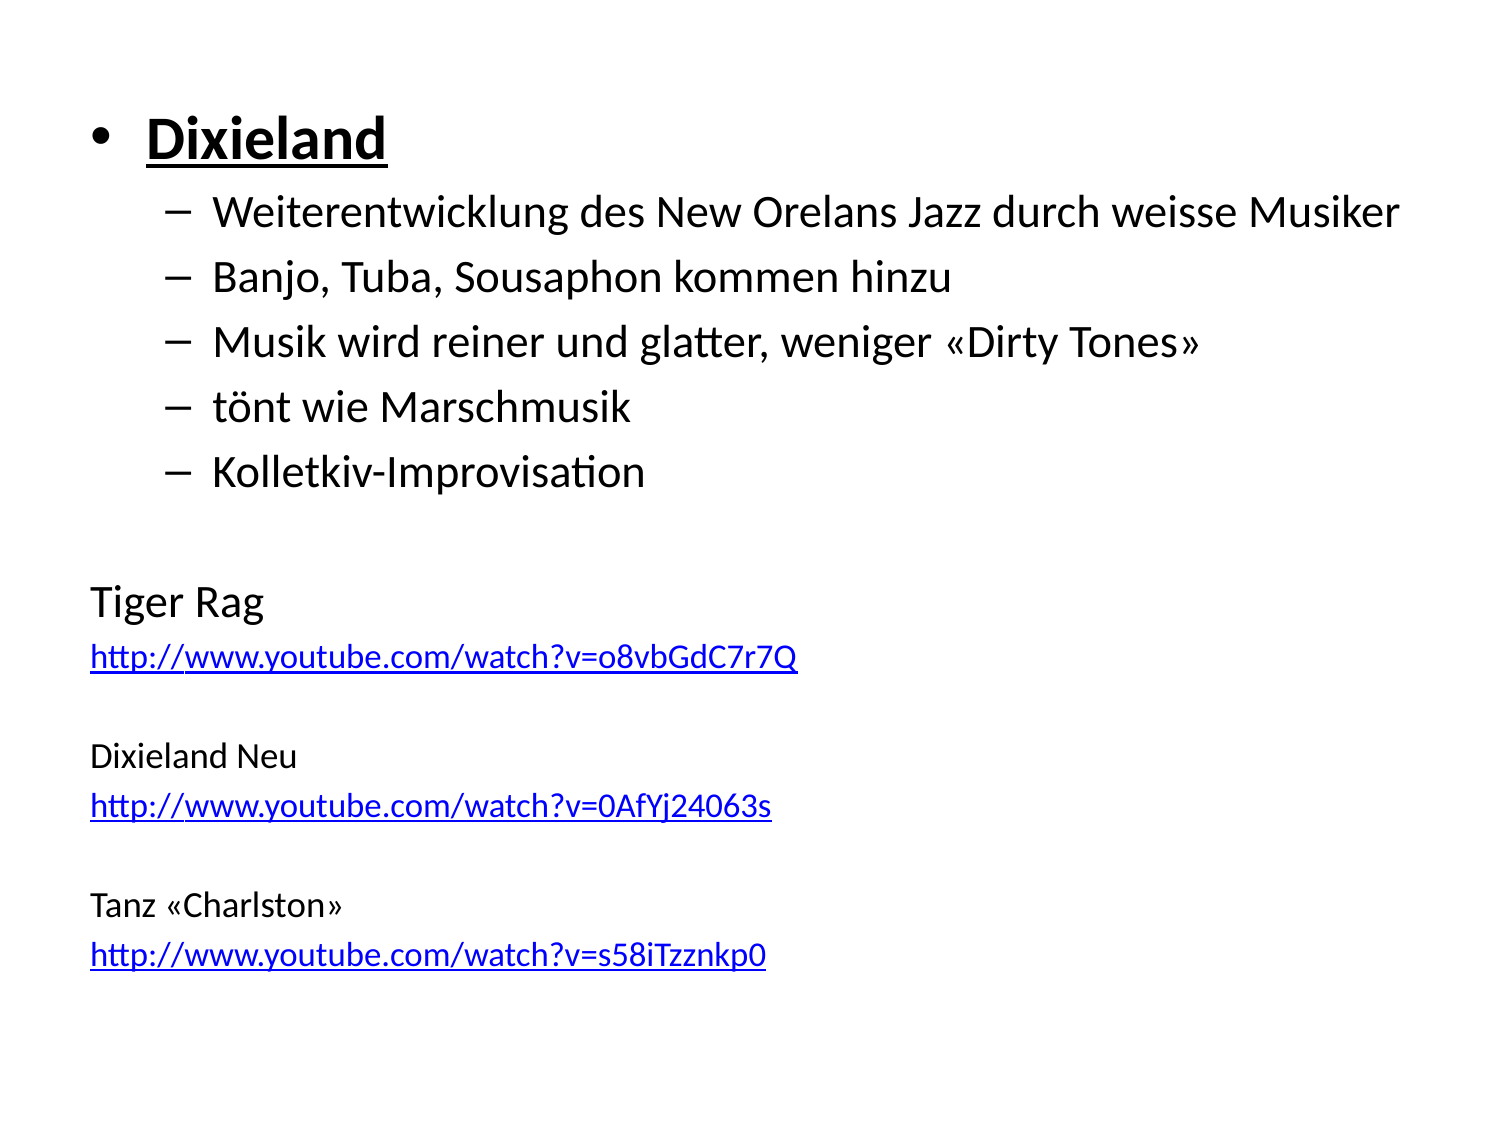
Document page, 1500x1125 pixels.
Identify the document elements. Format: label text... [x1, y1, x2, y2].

list Dixieland Weiterentwicklung des New Orelans Jazz durch weisse Musiker Banjo, Tuba, Sousaphon kommen hinzu Musik wird reiner und glatter, weniger «Dirty Tones» tönt wie Marschmusik Kolletkiv-Improvisation Tiger Rag http://www.youtube.com/watch?v=o8vbGdC7r7Q Dixieland Neu http://www.youtube.com/watch?v=0AfYj24063s Tanz «Charlston» http://www.youtube.com/watch?v=s58iTzznkp0 [75, 90, 1425, 1005]
